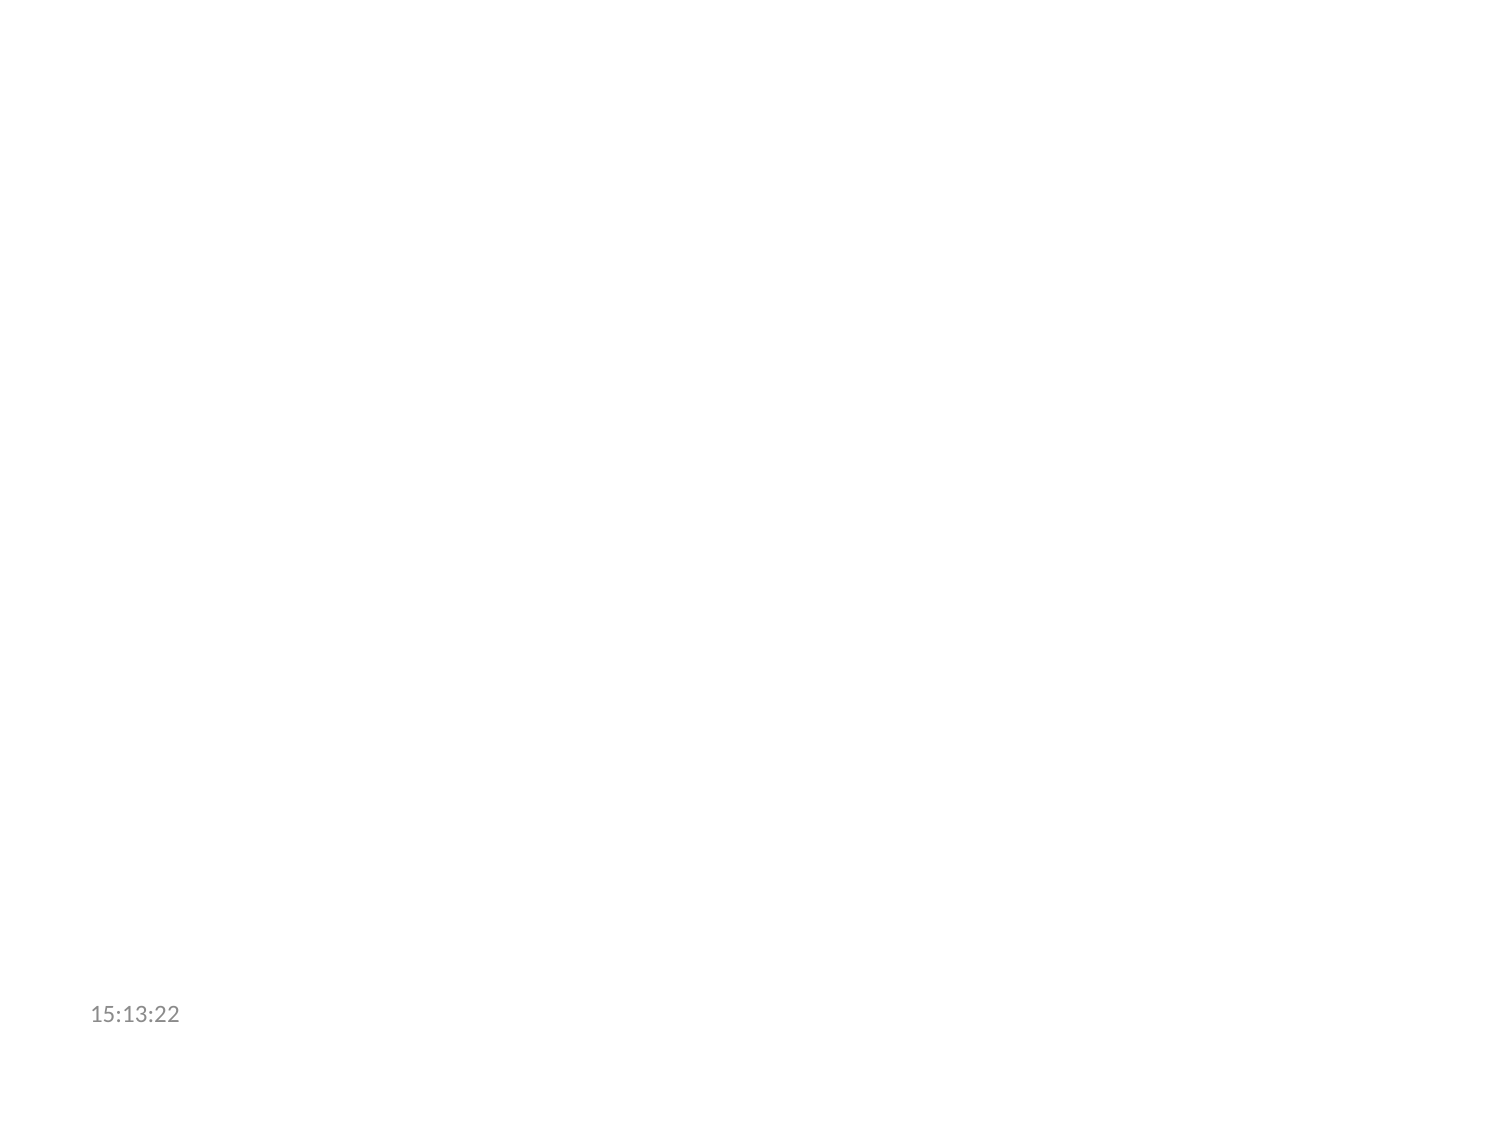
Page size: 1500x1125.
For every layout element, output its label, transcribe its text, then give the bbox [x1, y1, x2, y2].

text_box 15:35:09 [75, 982, 425, 1043]
